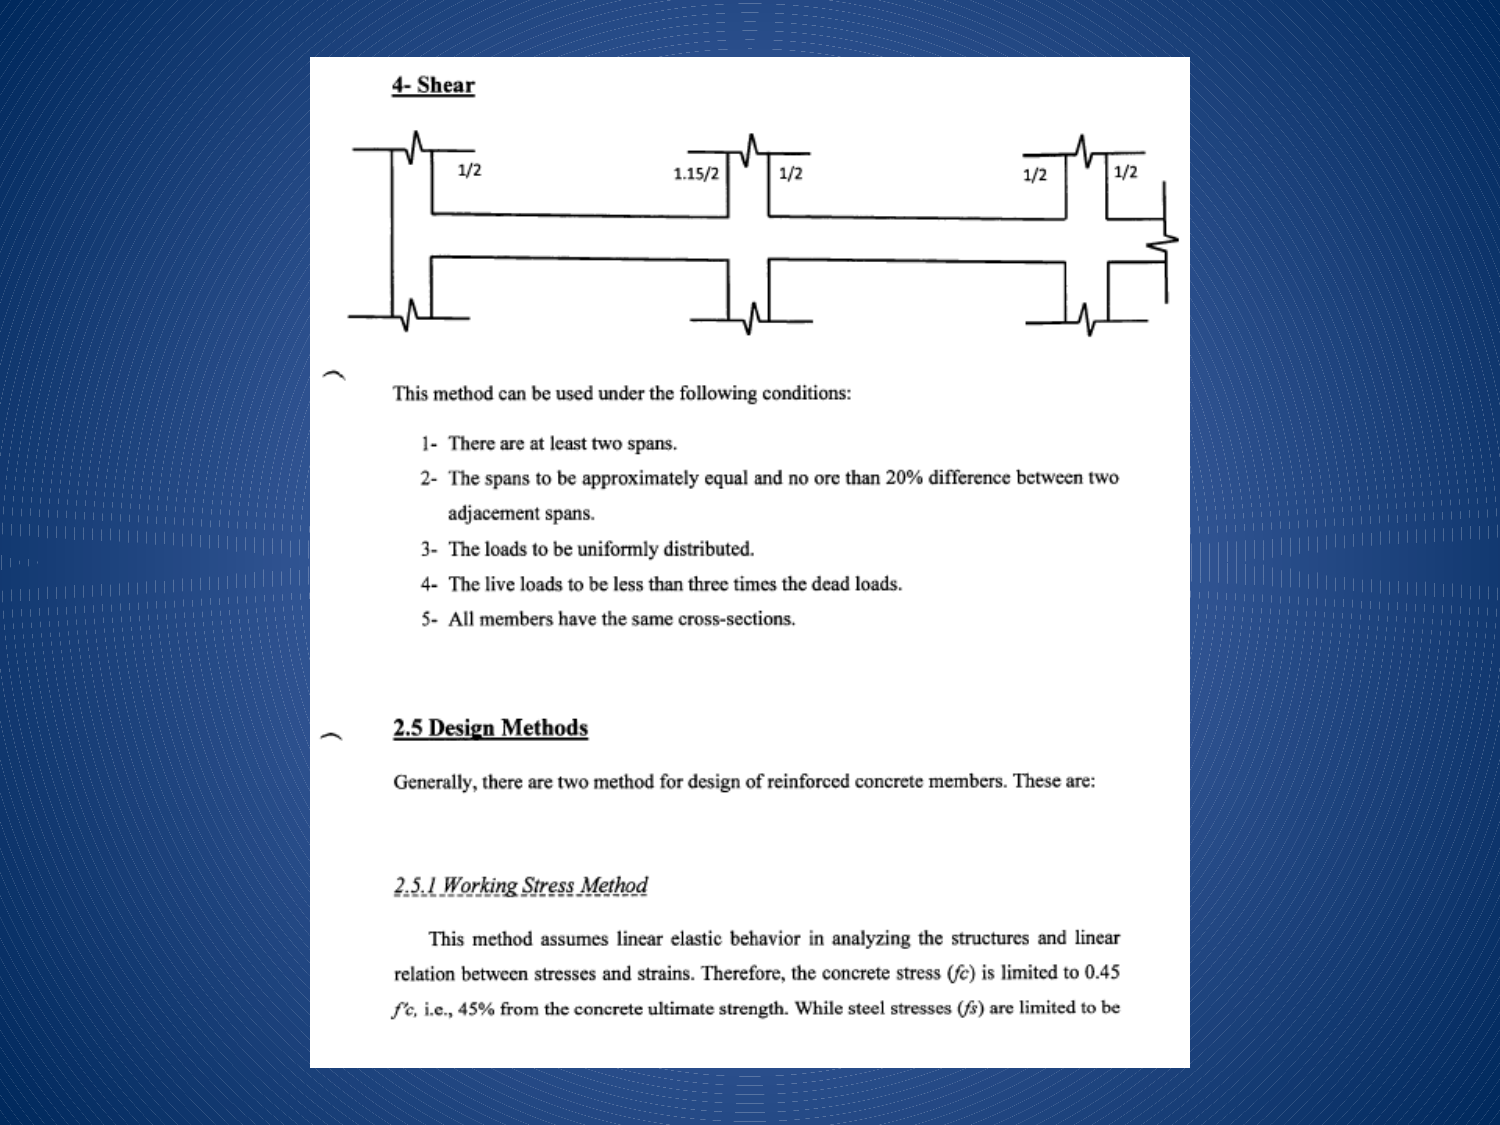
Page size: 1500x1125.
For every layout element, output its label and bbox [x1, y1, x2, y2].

picture [309, 57, 1190, 1068]
